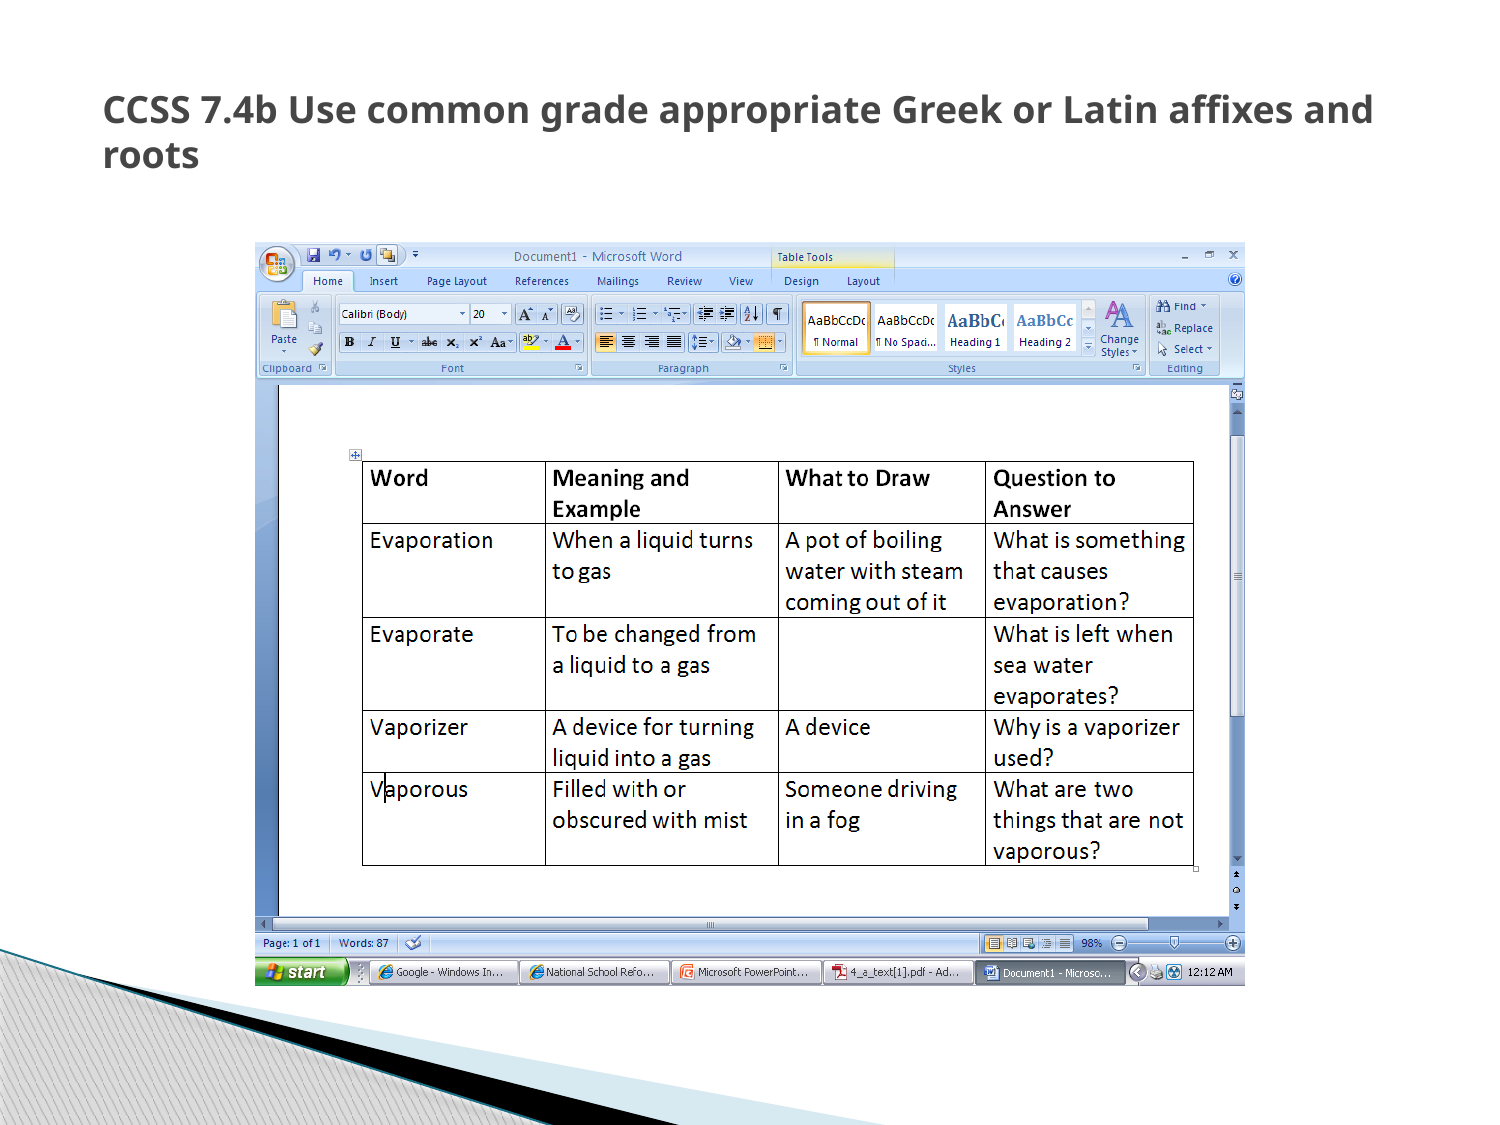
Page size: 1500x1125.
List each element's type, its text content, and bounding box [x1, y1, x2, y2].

title CCSS 7.4b Use common grade appropriate Greek or Latin affixes and roots [87, 37, 1450, 225]
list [254, 242, 1246, 986]
